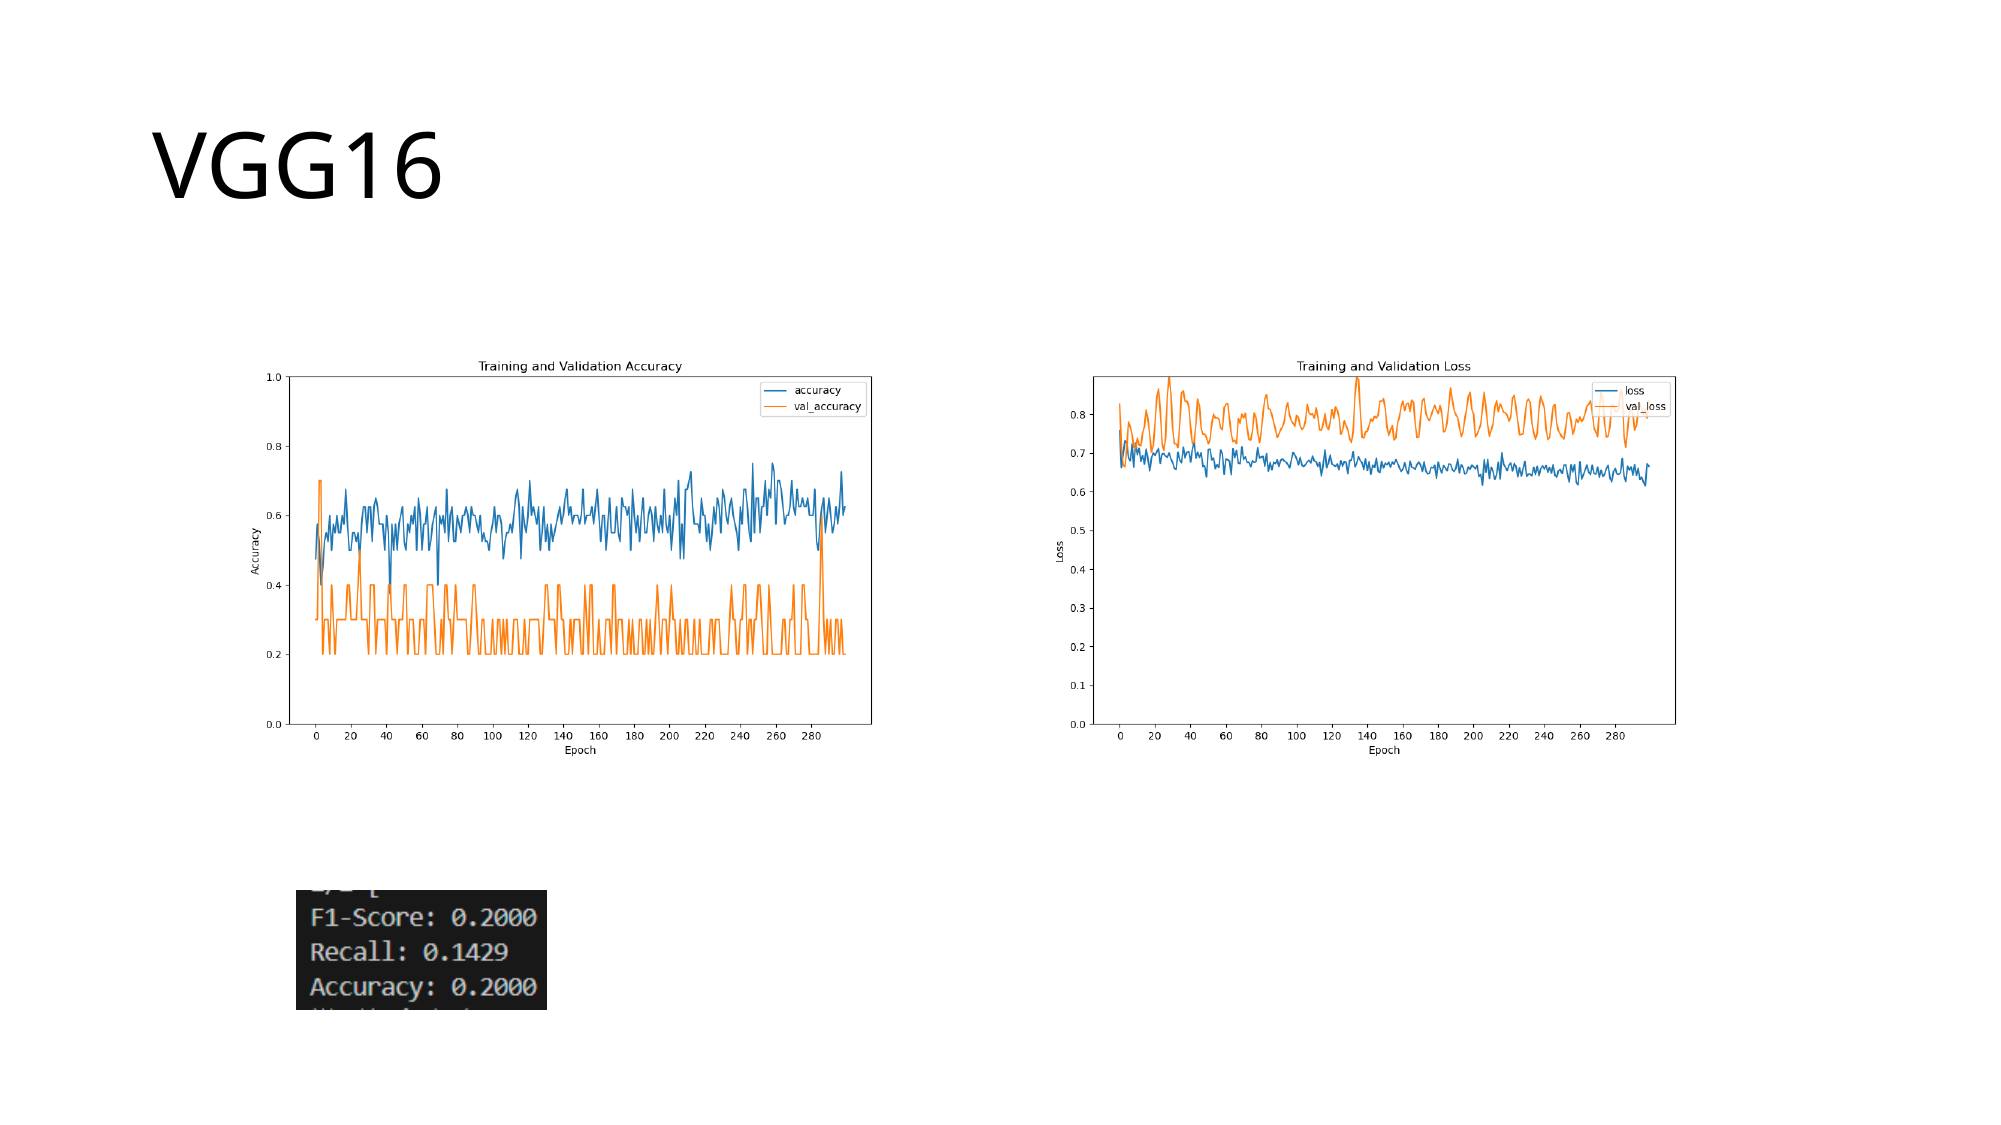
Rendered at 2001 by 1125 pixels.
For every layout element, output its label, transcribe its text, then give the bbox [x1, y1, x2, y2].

picture [195, 322, 946, 773]
picture [999, 322, 1750, 773]
picture [296, 890, 547, 1010]
title VGG16 [137, 59, 1863, 278]
